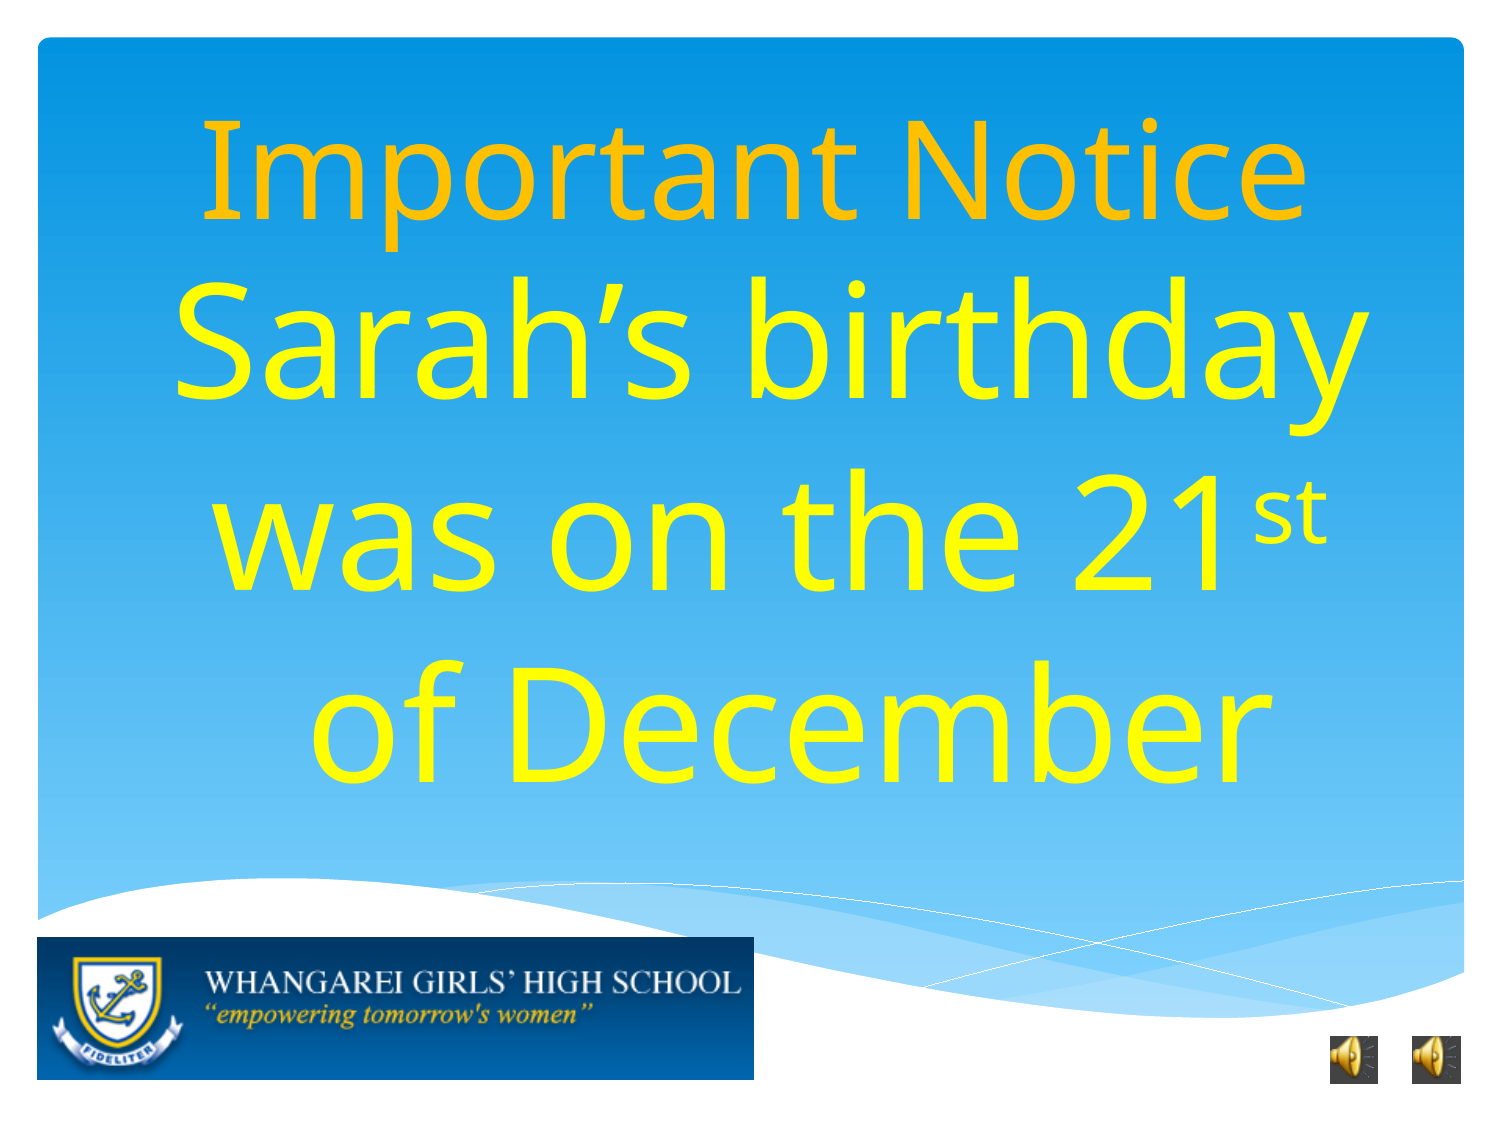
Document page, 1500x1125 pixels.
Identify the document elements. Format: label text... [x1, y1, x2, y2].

picture [1328, 1034, 1380, 1086]
picture [1411, 1034, 1462, 1086]
picture [37, 937, 754, 1080]
text_box Important Notice [149, 37, 1362, 255]
text_box Sarah’s birthday was on the 21st of December [149, 231, 1391, 963]
